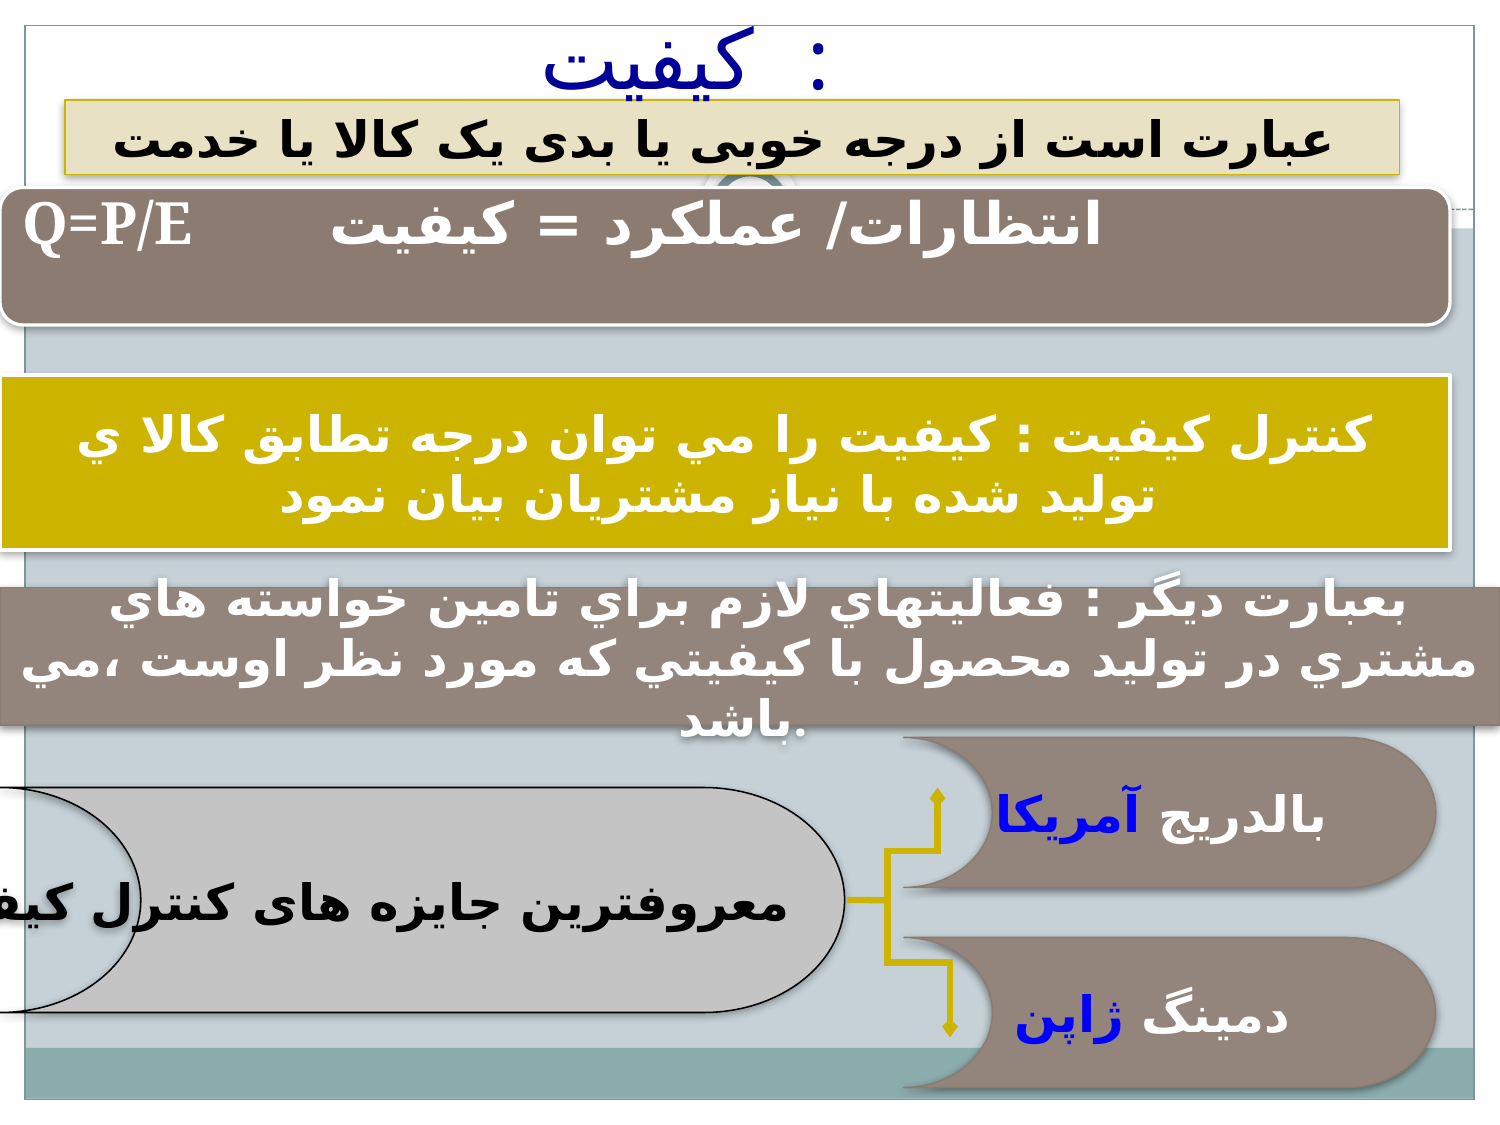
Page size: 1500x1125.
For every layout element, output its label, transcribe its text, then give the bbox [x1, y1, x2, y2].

text_box كنترل كيفيت : كيفيت را مي توان درجه تطابق كالا ي توليد شده با نياز مشتريان بيان نمود [0, 373, 1452, 552]
text_box دمینگ ژاپن [903, 936, 1437, 1089]
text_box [848, 825, 977, 877]
text_box بعبارت ديگر : فعاليتهاي لازم براي تامين خواسته هاي مشتري در توليد محصول با كيفيتي كه مورد نظر اوست ،مي باشد. [0, 587, 1500, 726]
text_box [843, 930, 994, 994]
text_box Q=P/E انتظارات/ عملكرد = كيفيت [0, 185, 1452, 327]
text_box معروفترین جایزه های کنترل کیفیت [0, 786, 846, 1014]
text_box کیفیت : [513, 0, 857, 113]
text_box عبارت است از درجه خوبی یا بدی یک کالا یا خدمت [64, 99, 1400, 175]
text_box بالدریج آمریکا [902, 736, 1437, 889]
